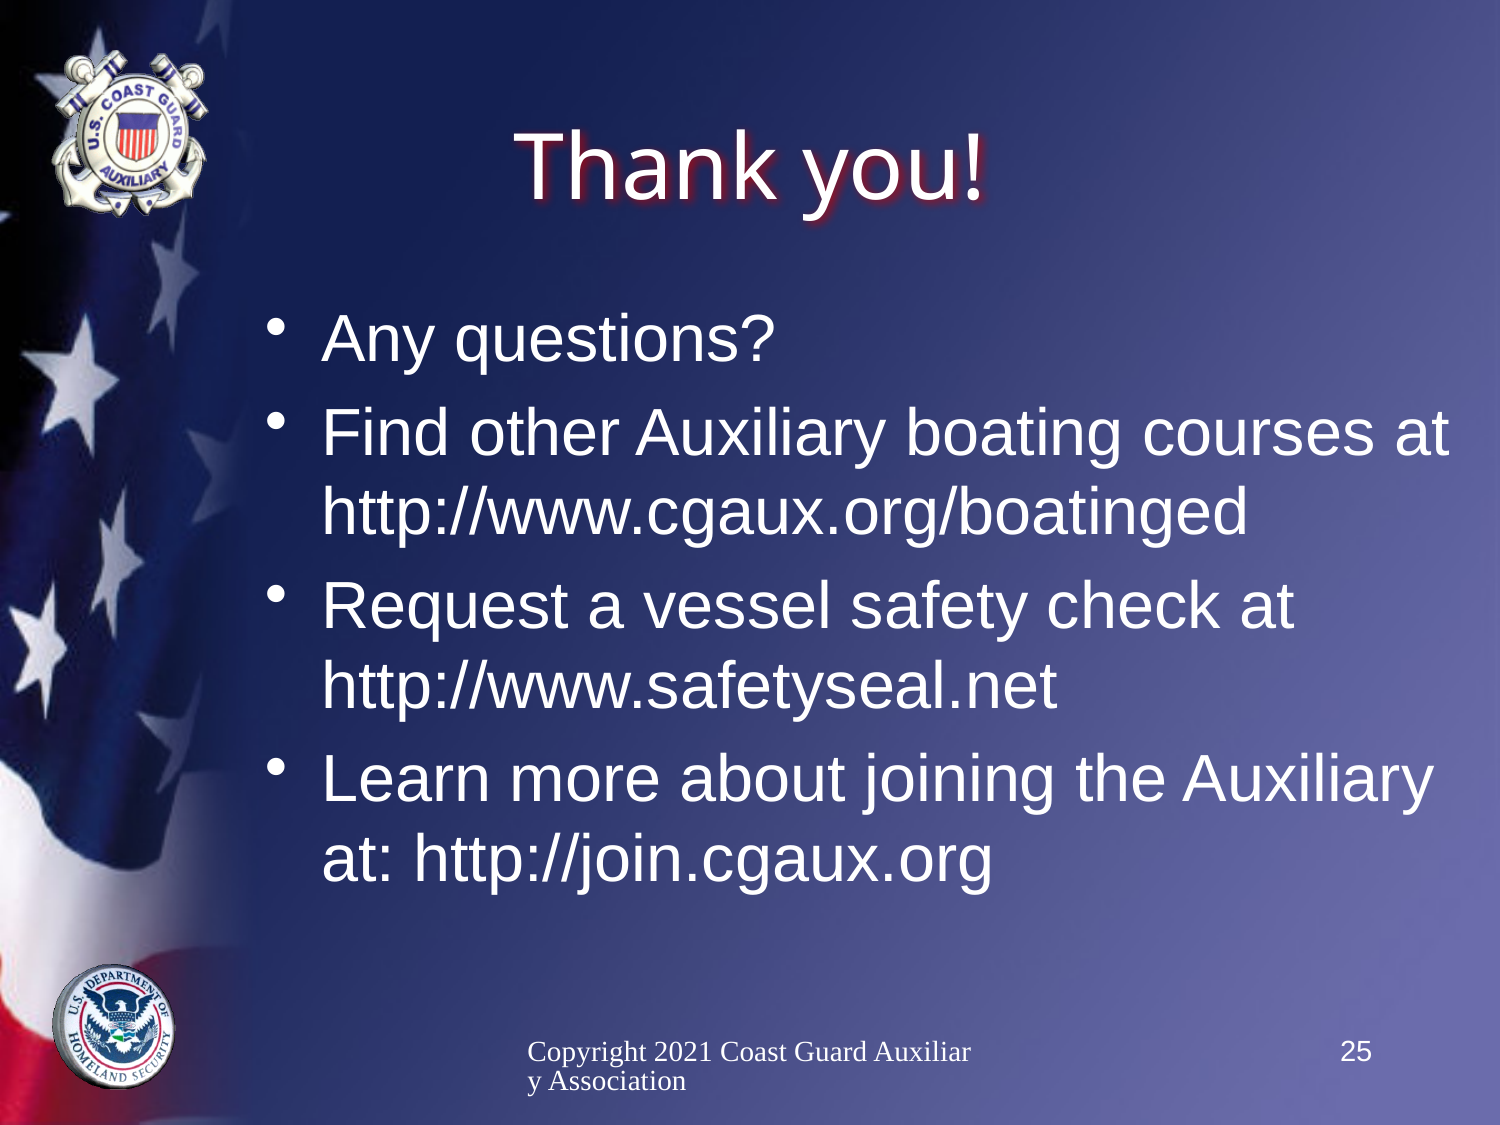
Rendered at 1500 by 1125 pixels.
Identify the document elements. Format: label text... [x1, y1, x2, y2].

slide_number 25 [1074, 1025, 1388, 1100]
title Thank you! [112, 68, 1388, 257]
picture [0, 0, 1500, 1125]
list Any questions? Find other Auxiliary boating courses at http://www.cgaux.org/boatinged Request a vessel safety check at http://www.safetyseal.net Learn more about joining the Auxiliary at: http://join.cgaux.org [249, 287, 1475, 963]
footer Copyright 2021 Coast Guard Auxiliary Association [512, 1025, 988, 1100]
